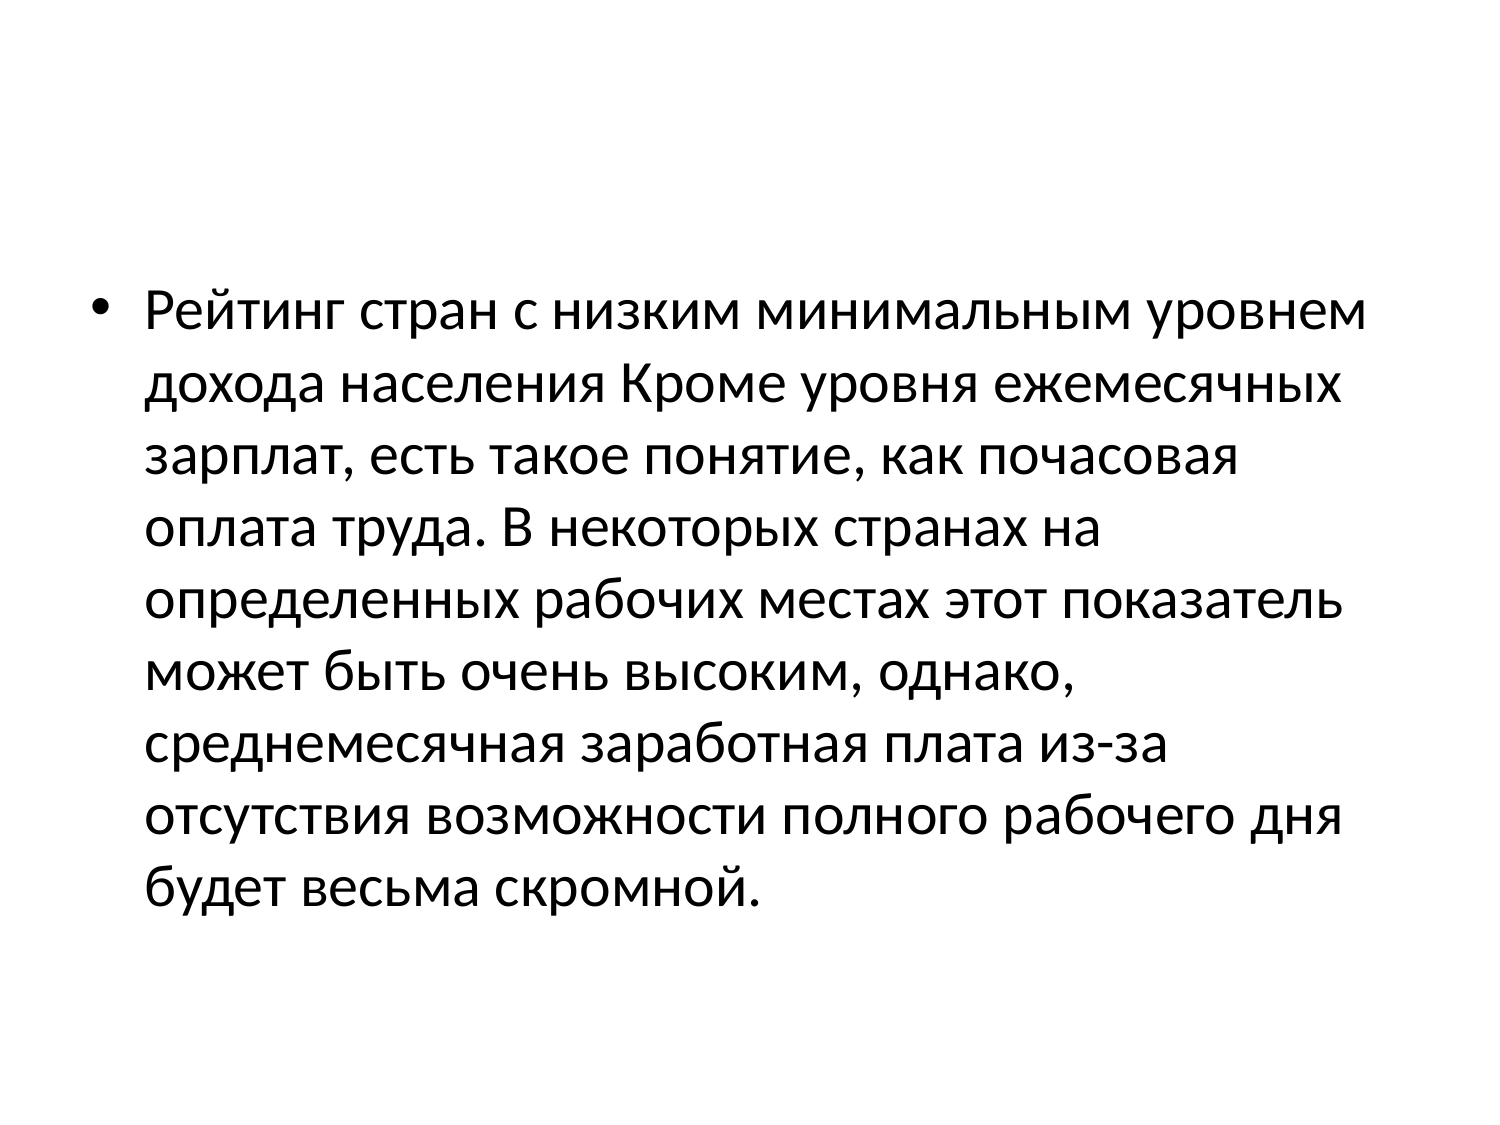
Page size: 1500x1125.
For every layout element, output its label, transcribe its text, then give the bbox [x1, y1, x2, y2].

list Рейтинг стран с низким минимальным уровнем дохода населения Кроме уровня ежемесячных зарплат, есть такое понятие, как почасовая оплата труда. В некоторых странах на определенных рабочих местах этот показатель может быть очень высоким, однако, среднемесячная заработная плата из-за отсутствия возможности полного рабочего дня будет весьма скромной. [75, 262, 1425, 1005]
